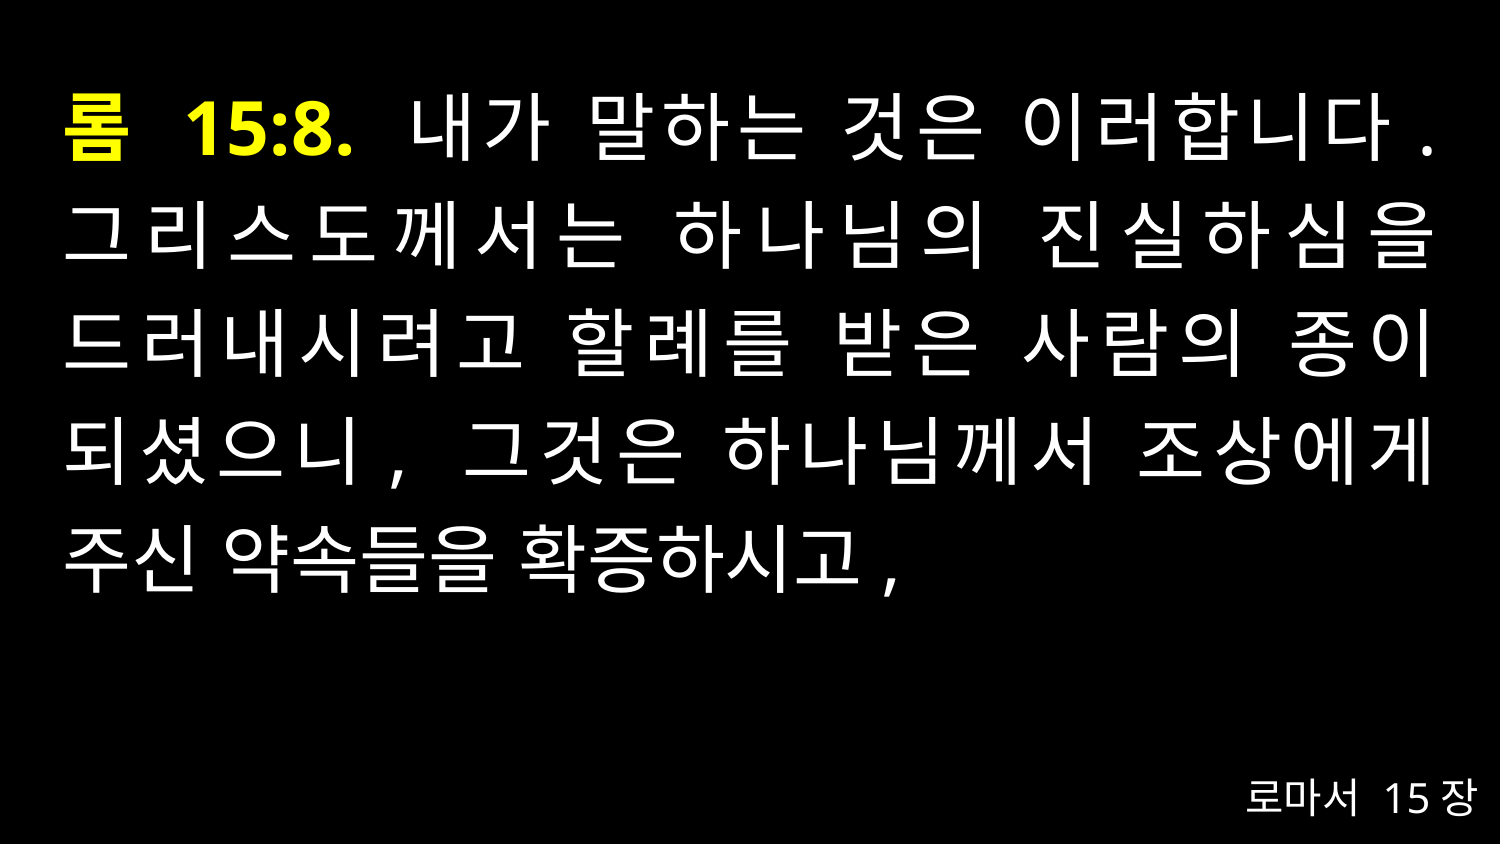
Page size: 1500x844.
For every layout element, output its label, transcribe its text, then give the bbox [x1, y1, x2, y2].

title 롬 15:8. 내가 말하는 것은 이러합니다. 그리스도께서는 하나님의 진실하심을 드러내시려고 할례를 받은 사람의 종이 되셨으니, 그것은 하나님께서 조상에게 주신 약속들을 확증하시고, [0, 0, 1500, 844]
subtitle 로마서 15장 [916, 770, 1500, 844]
